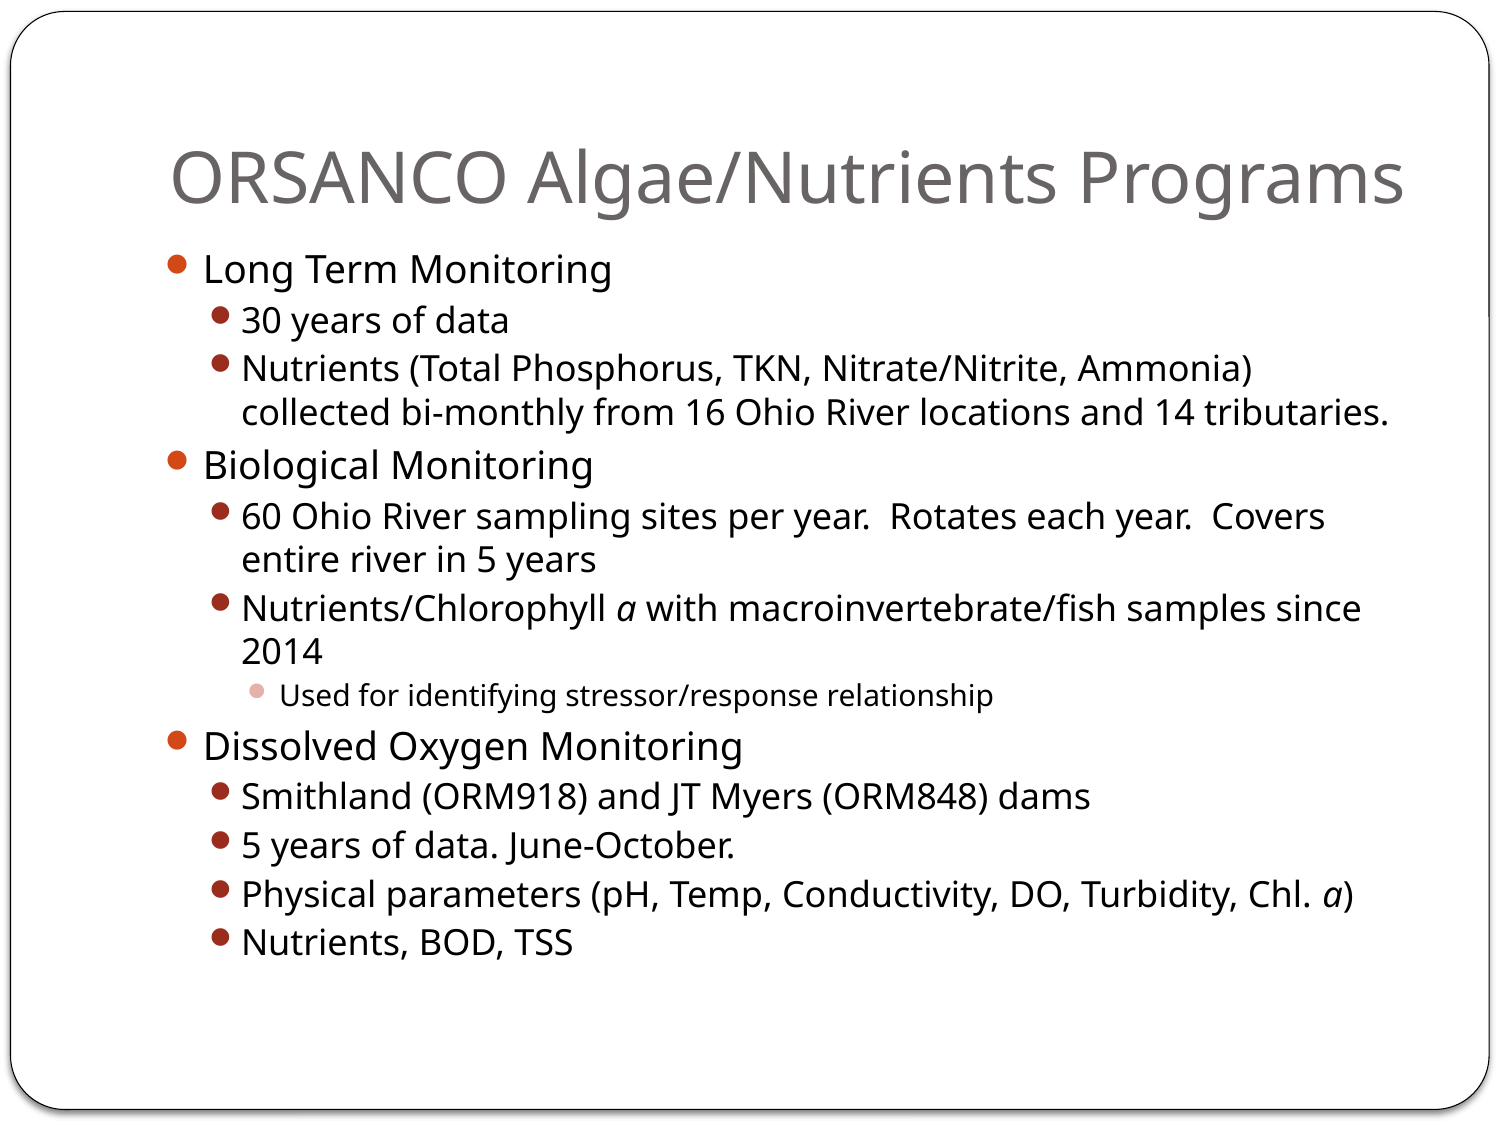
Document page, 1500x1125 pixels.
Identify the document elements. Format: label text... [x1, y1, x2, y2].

list Long Term Monitoring 30 years of data Nutrients (Total Phosphorus, TKN, Nitrate/Nitrite, Ammonia) collected bi-monthly from 16 Ohio River locations and 14 tributaries. Biological Monitoring 60 Ohio River sampling sites per year. Rotates each year. Covers entire river in 5 years Nutrients/Chlorophyll a with macroinvertebrate/fish samples since 2014 Used for identifying stressor/response relationship Dissolved Oxygen Monitoring Smithland (ORM918) and JT Myers (ORM848) dams 5 years of data. June-October. Physical parameters (pH, Temp, Conductivity, DO, Turbidity, Chl. a) Nutrients, BOD, TSS [150, 237, 1425, 988]
title ORSANCO Algae/Nutrients Programs [150, 45, 1425, 233]
